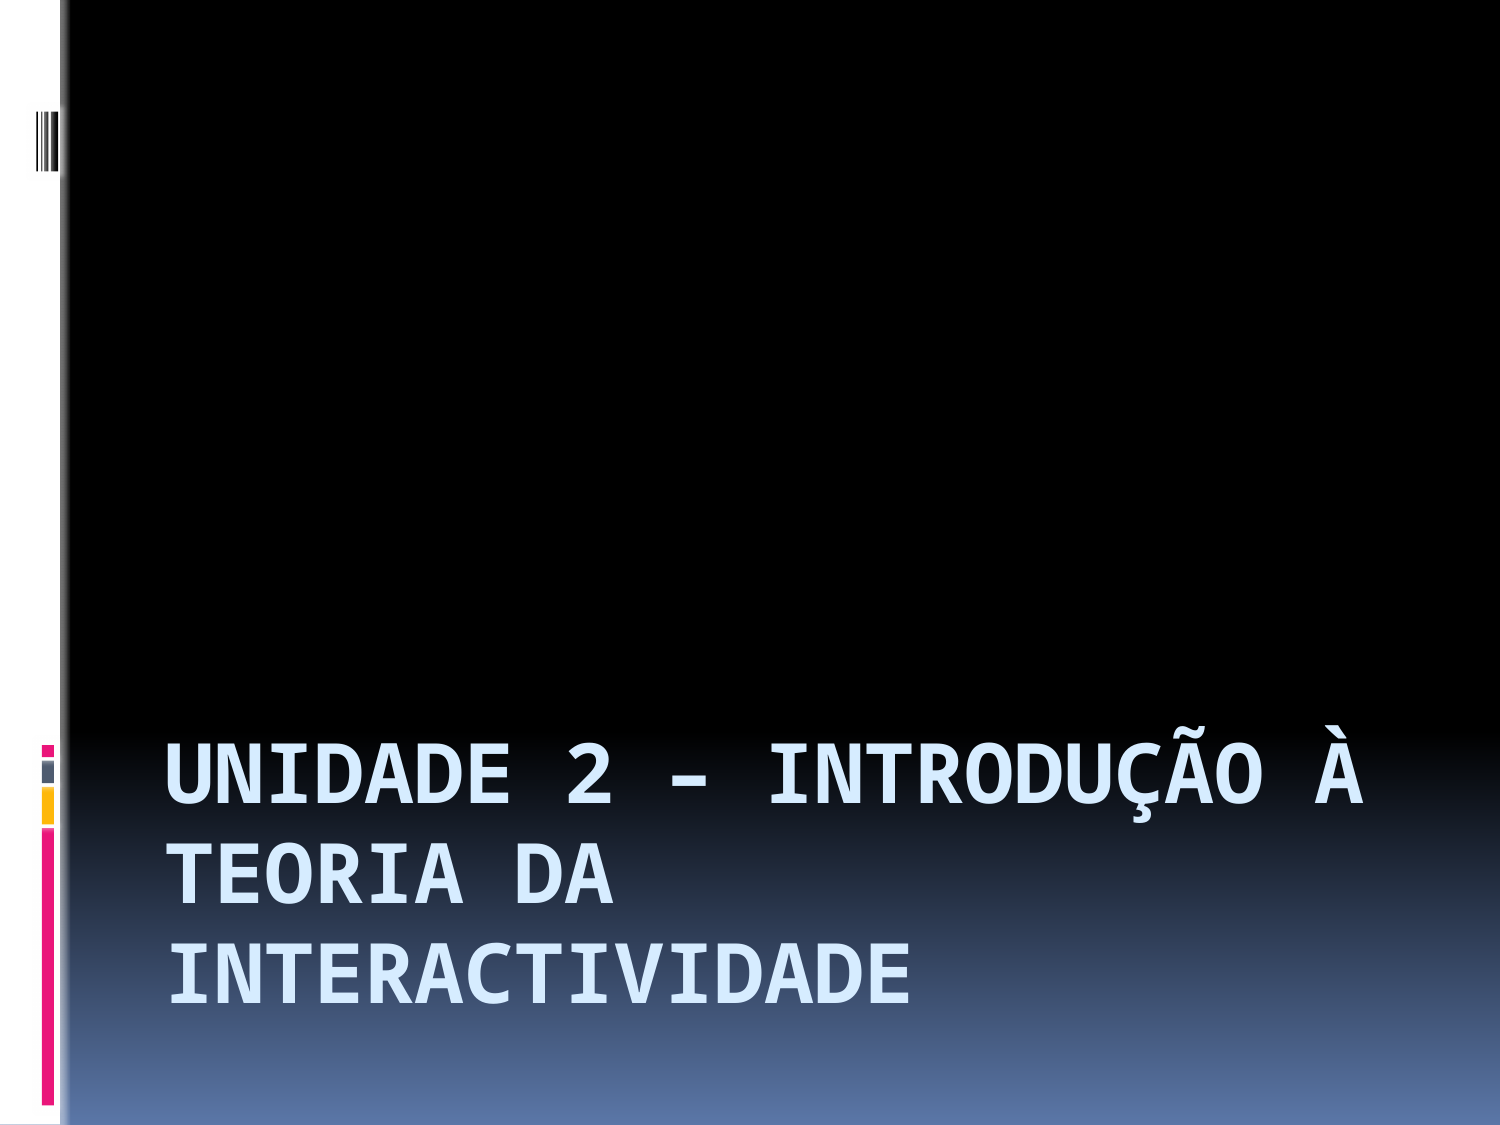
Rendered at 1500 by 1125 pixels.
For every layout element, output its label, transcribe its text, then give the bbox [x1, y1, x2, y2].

title Unidade 2 – Introdução à Teoria da Interactividade [150, 712, 1425, 1037]
